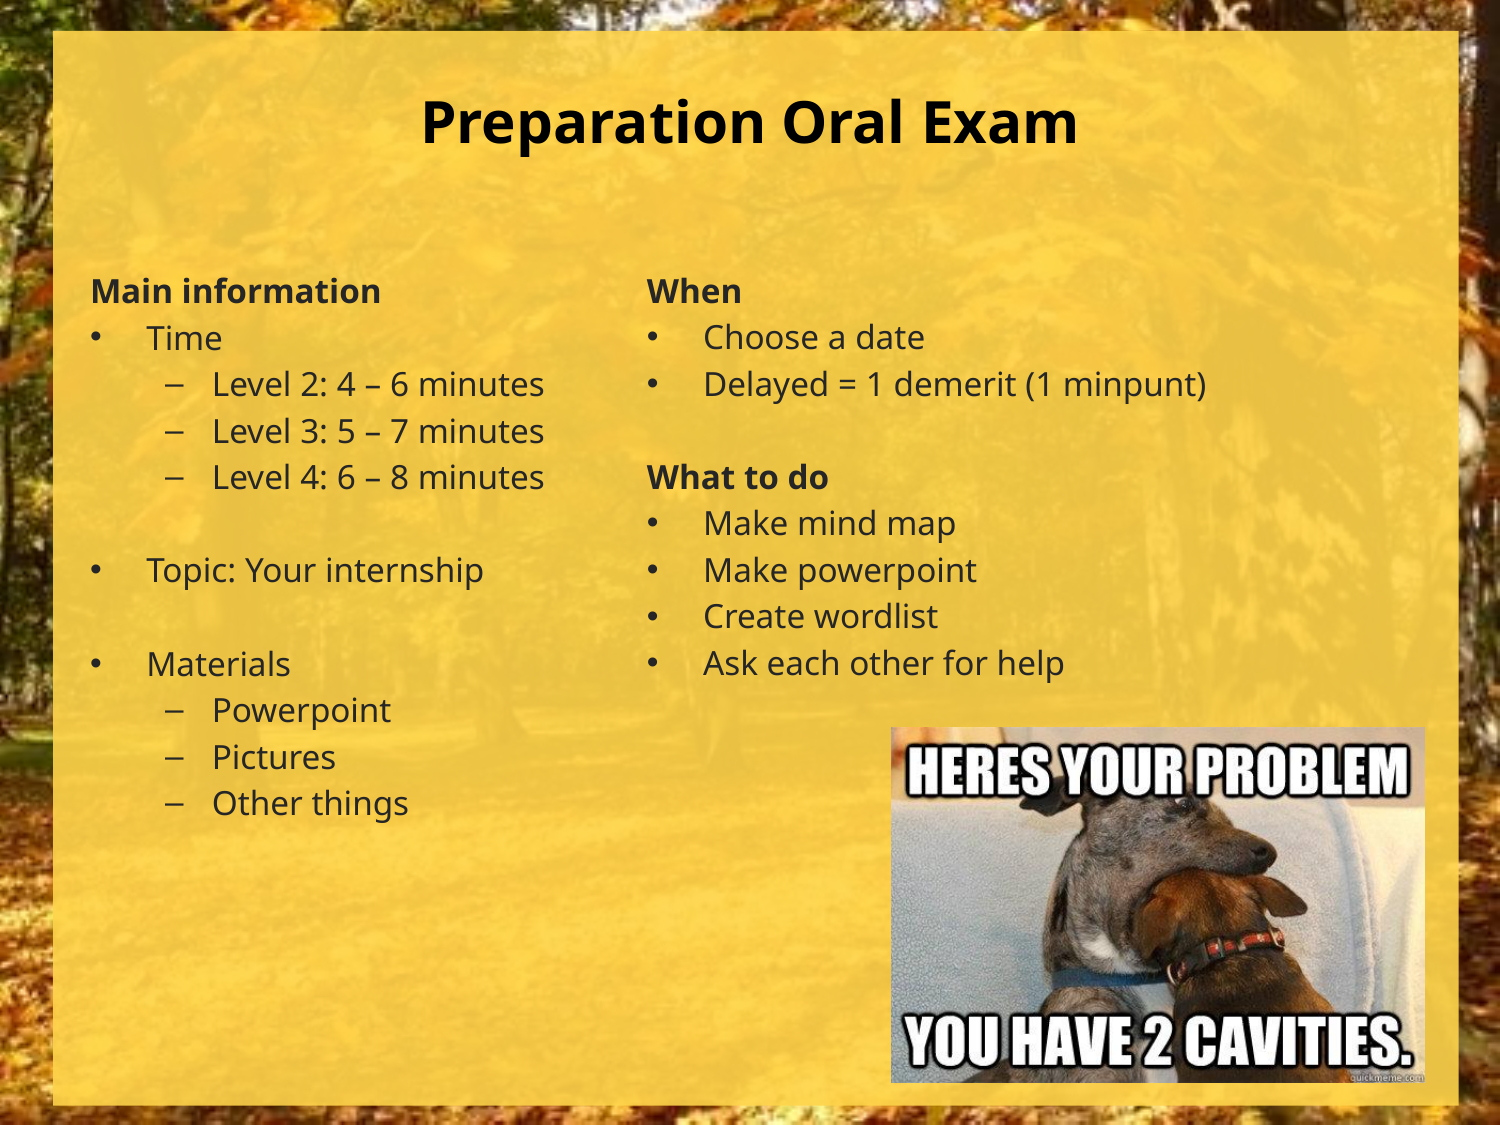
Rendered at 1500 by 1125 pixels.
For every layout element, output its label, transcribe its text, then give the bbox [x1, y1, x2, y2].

list When Choose a date Delayed = 1 demerit (1 minpunt) What to do Make mind map Make powerpoint Create wordlist Ask each other for help [631, 262, 1425, 1005]
picture [0, 0, 1500, 1125]
list Main information Time Level 2: 4 – 6 minutes Level 3: 5 – 7 minutes Level 4: 6 – 8 minutes Topic: Your internship Materials Powerpoint Pictures Other things [75, 262, 631, 1005]
title Preparation Oral Exam [75, 45, 1425, 197]
